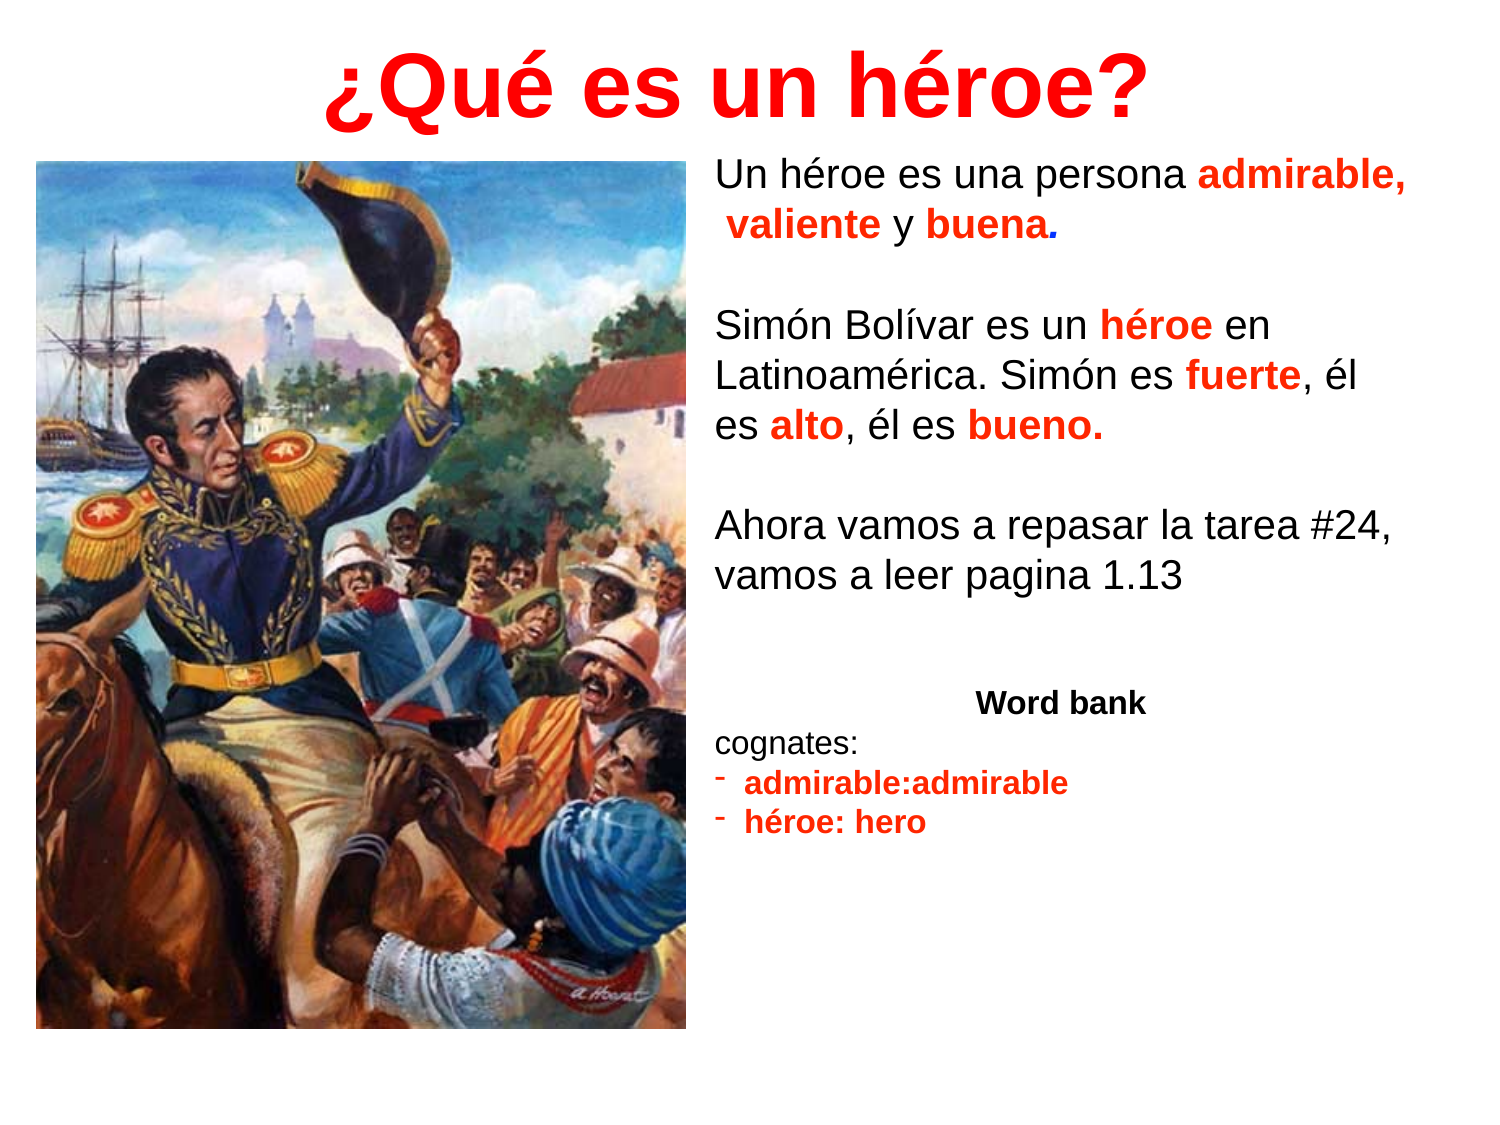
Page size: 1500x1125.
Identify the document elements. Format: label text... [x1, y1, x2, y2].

picture [35, 160, 687, 1029]
title ¿Qué es un héroe? [174, 0, 1326, 207]
text_box Un héroe es una persona admirable, valiente y buena. Simón Bolívar es un héroe en Latinoamérica. Simón es fuerte, él es alto, él es bueno. Ahora vamos a repasar la tarea #24, vamos a leer pagina 1.13 [707, 139, 1416, 605]
text_box Word bank cognates: admirable:admirable héroe: hero [707, 633, 1416, 848]
